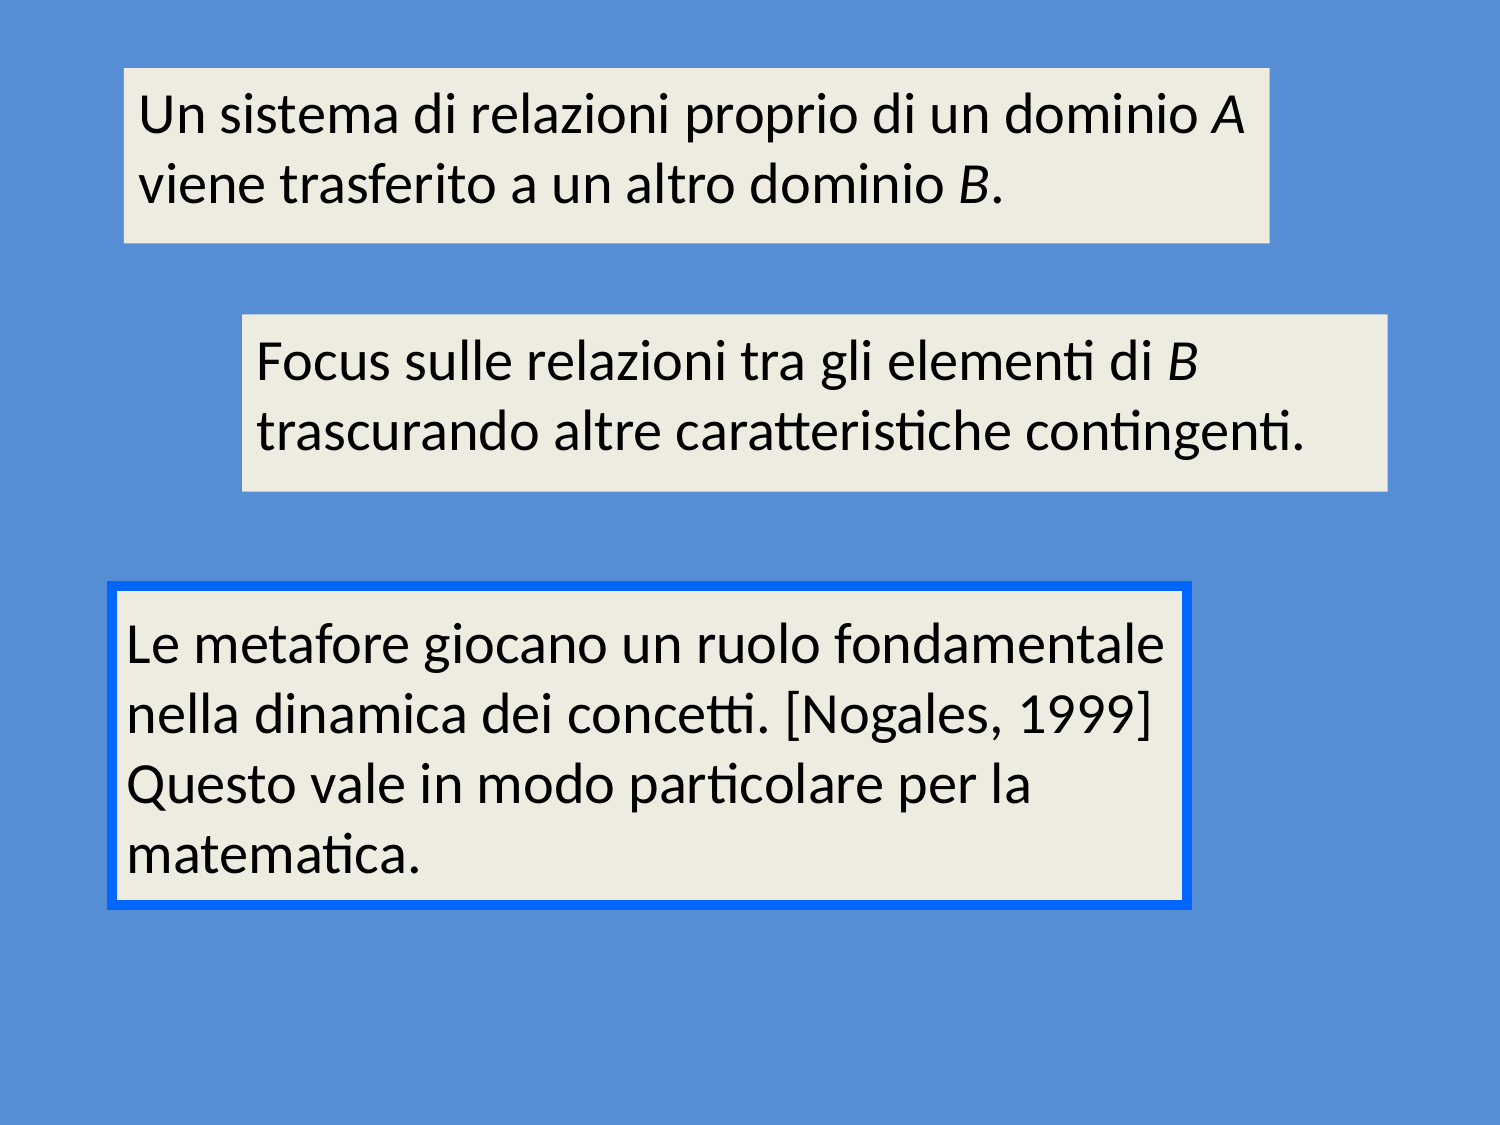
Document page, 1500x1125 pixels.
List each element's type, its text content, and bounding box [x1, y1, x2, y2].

text_box Le metafore giocano un ruolo fondamentale nella dinamica dei concetti. [Nogales, 1999] Questo vale in modo particolare per la matematica. [112, 586, 1187, 906]
text_box Focus sulle relazioni tra gli elementi di B trascurando altre caratteristiche contingenti. [242, 314, 1388, 492]
text_box Un sistema di relazioni proprio di un dominio A viene trasferito a un altro dominio B. [123, 68, 1270, 244]
